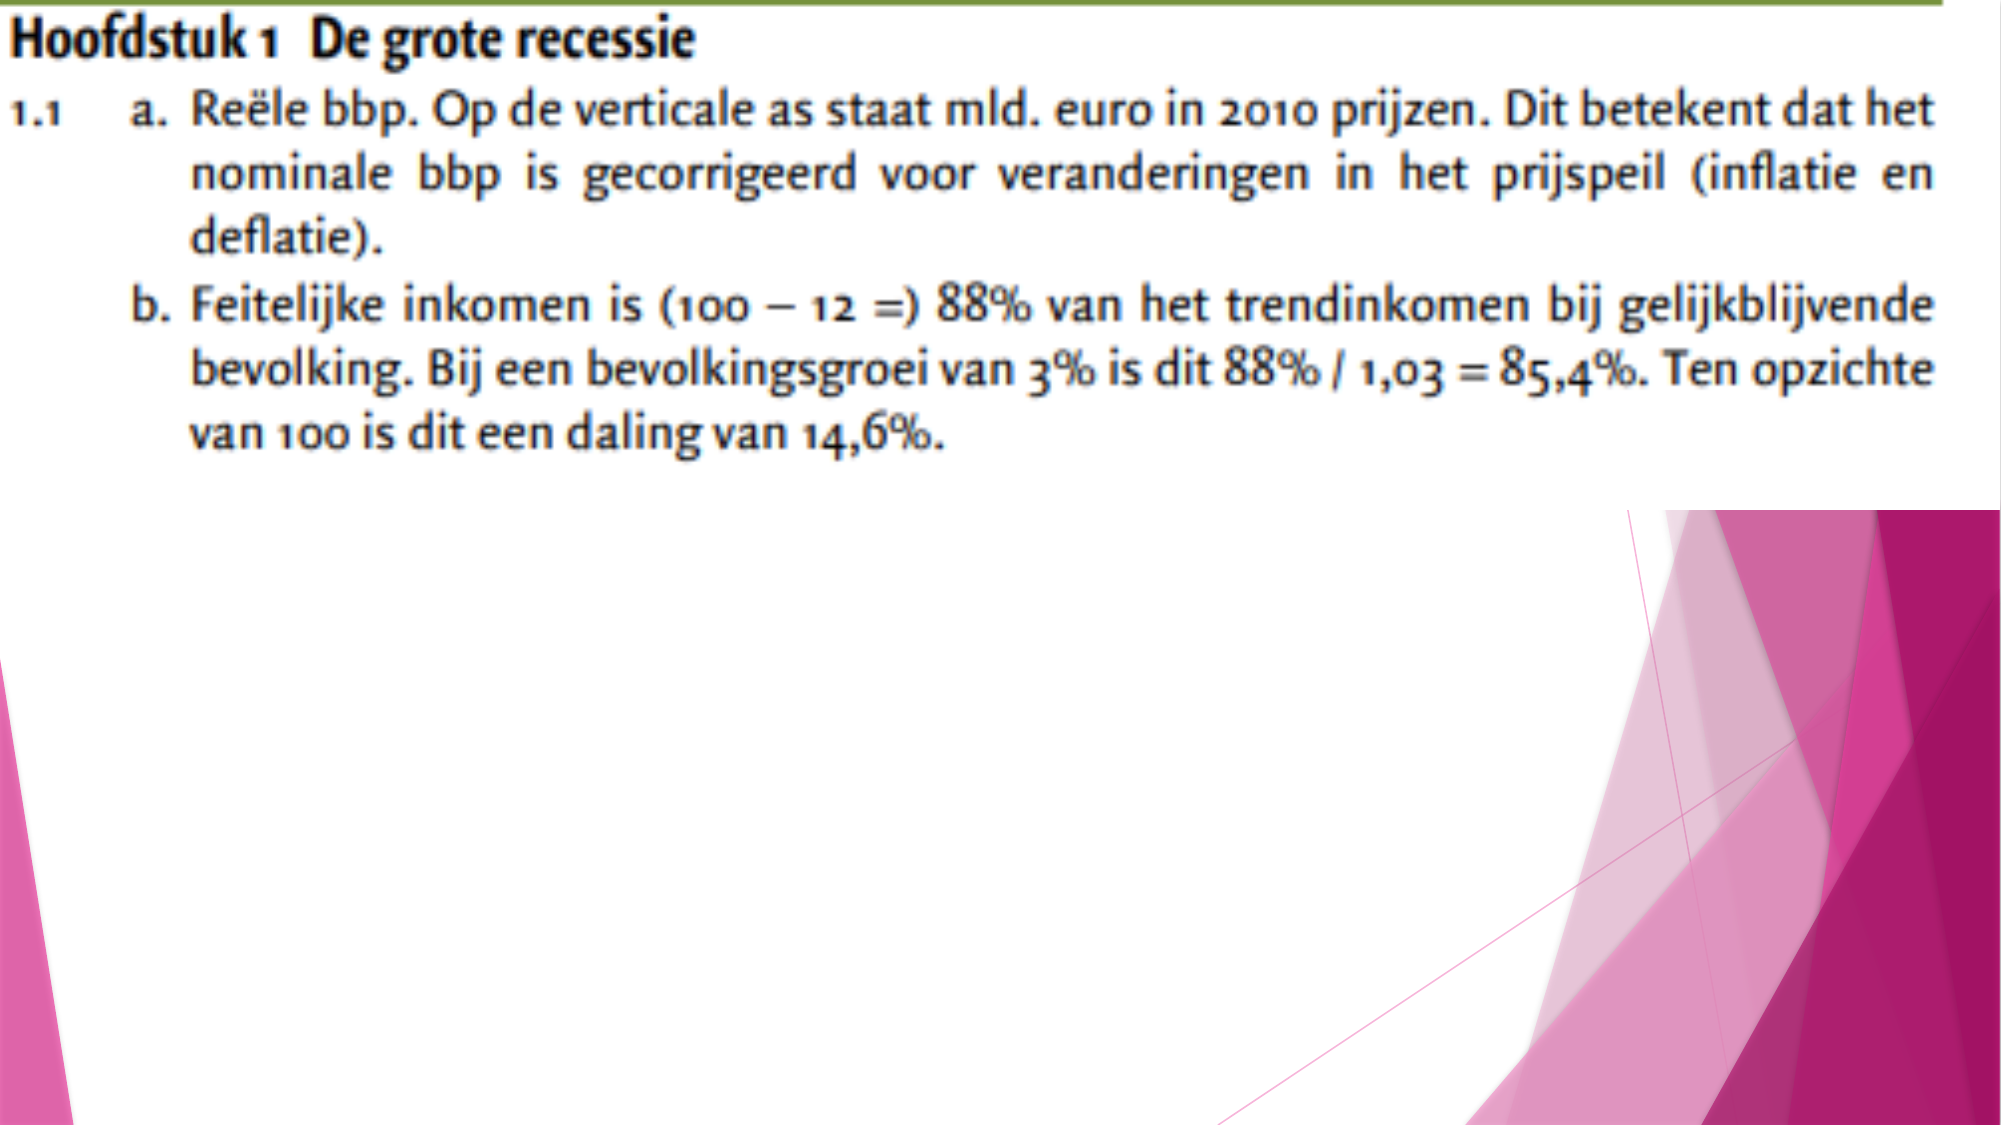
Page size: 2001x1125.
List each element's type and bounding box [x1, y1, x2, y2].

picture [0, 0, 2000, 511]
